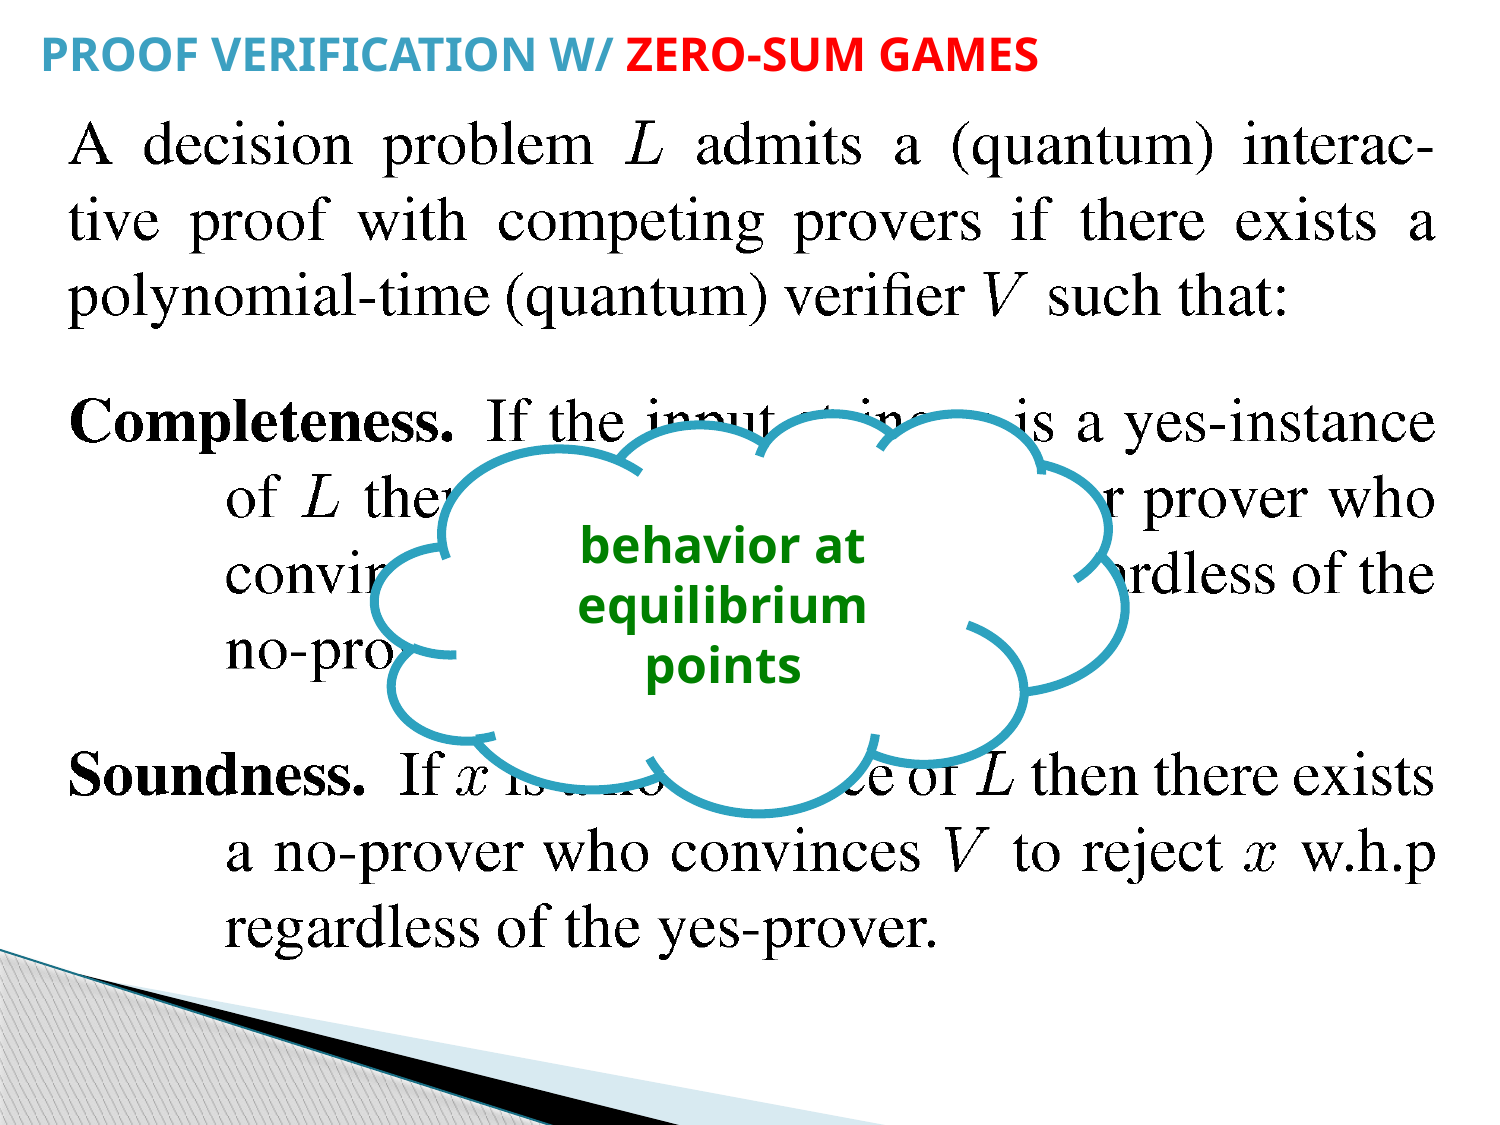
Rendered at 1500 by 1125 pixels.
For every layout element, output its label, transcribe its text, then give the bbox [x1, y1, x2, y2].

text_box Proof Verification w/ zero-sum Games [24, 0, 1250, 105]
picture [62, 114, 1436, 963]
